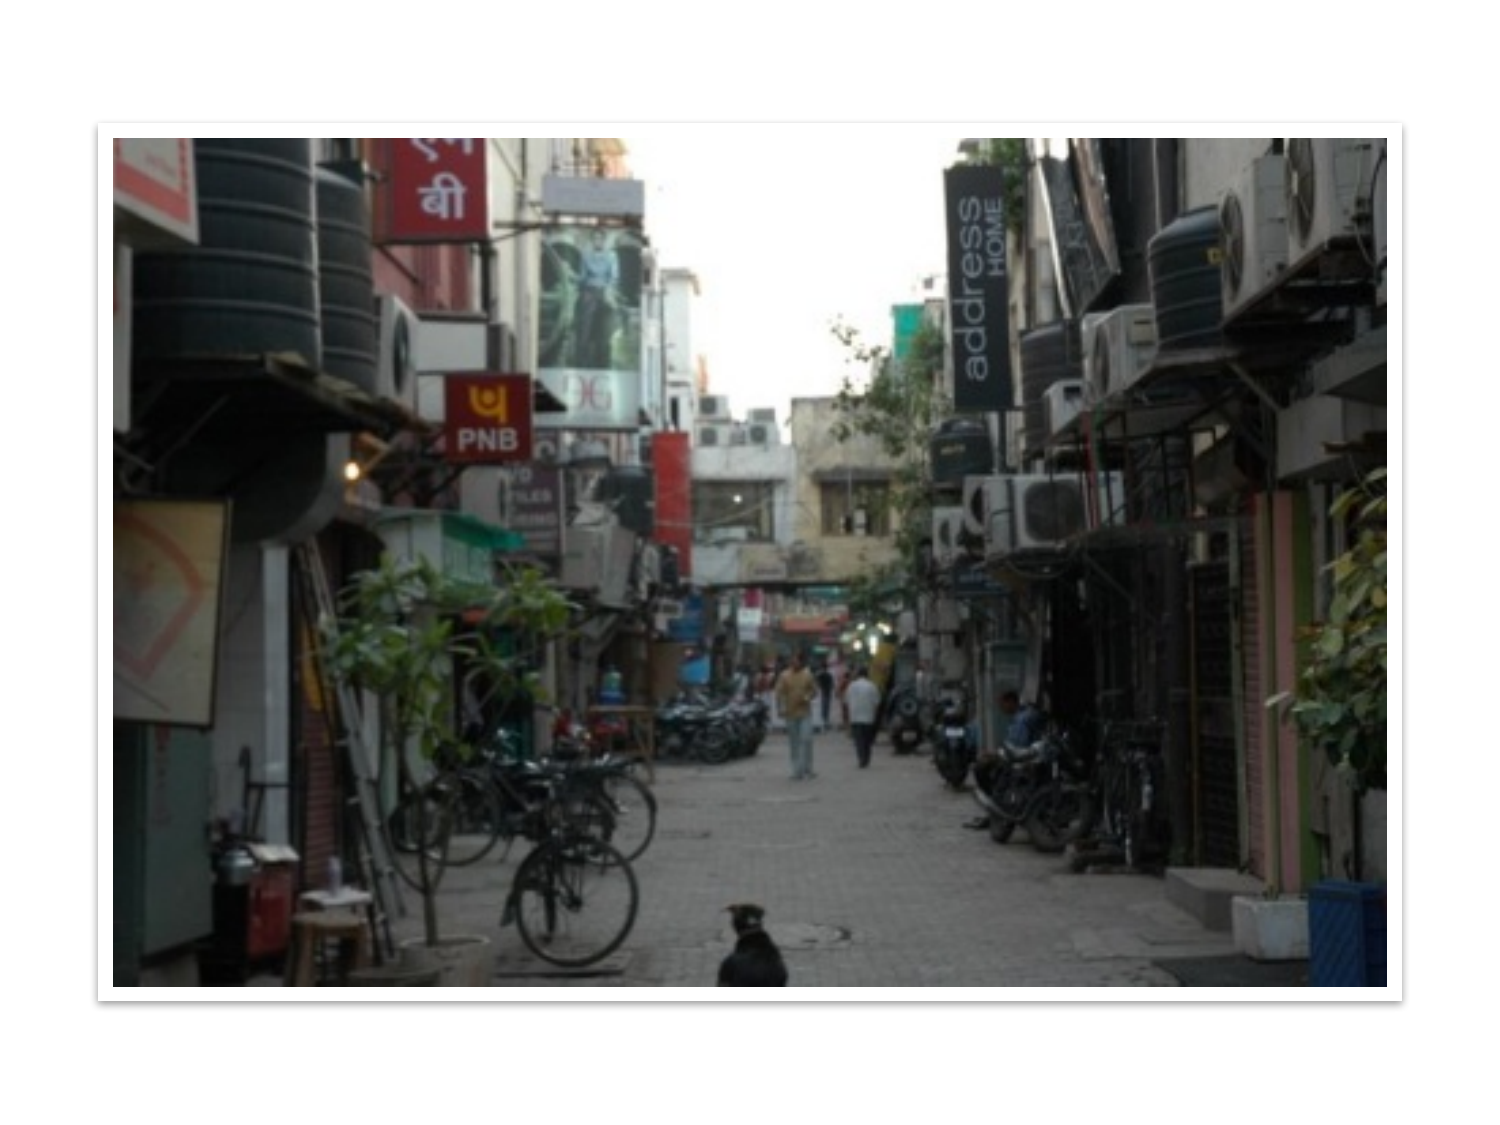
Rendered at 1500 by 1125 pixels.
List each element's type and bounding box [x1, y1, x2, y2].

picture [112, 137, 1388, 987]
